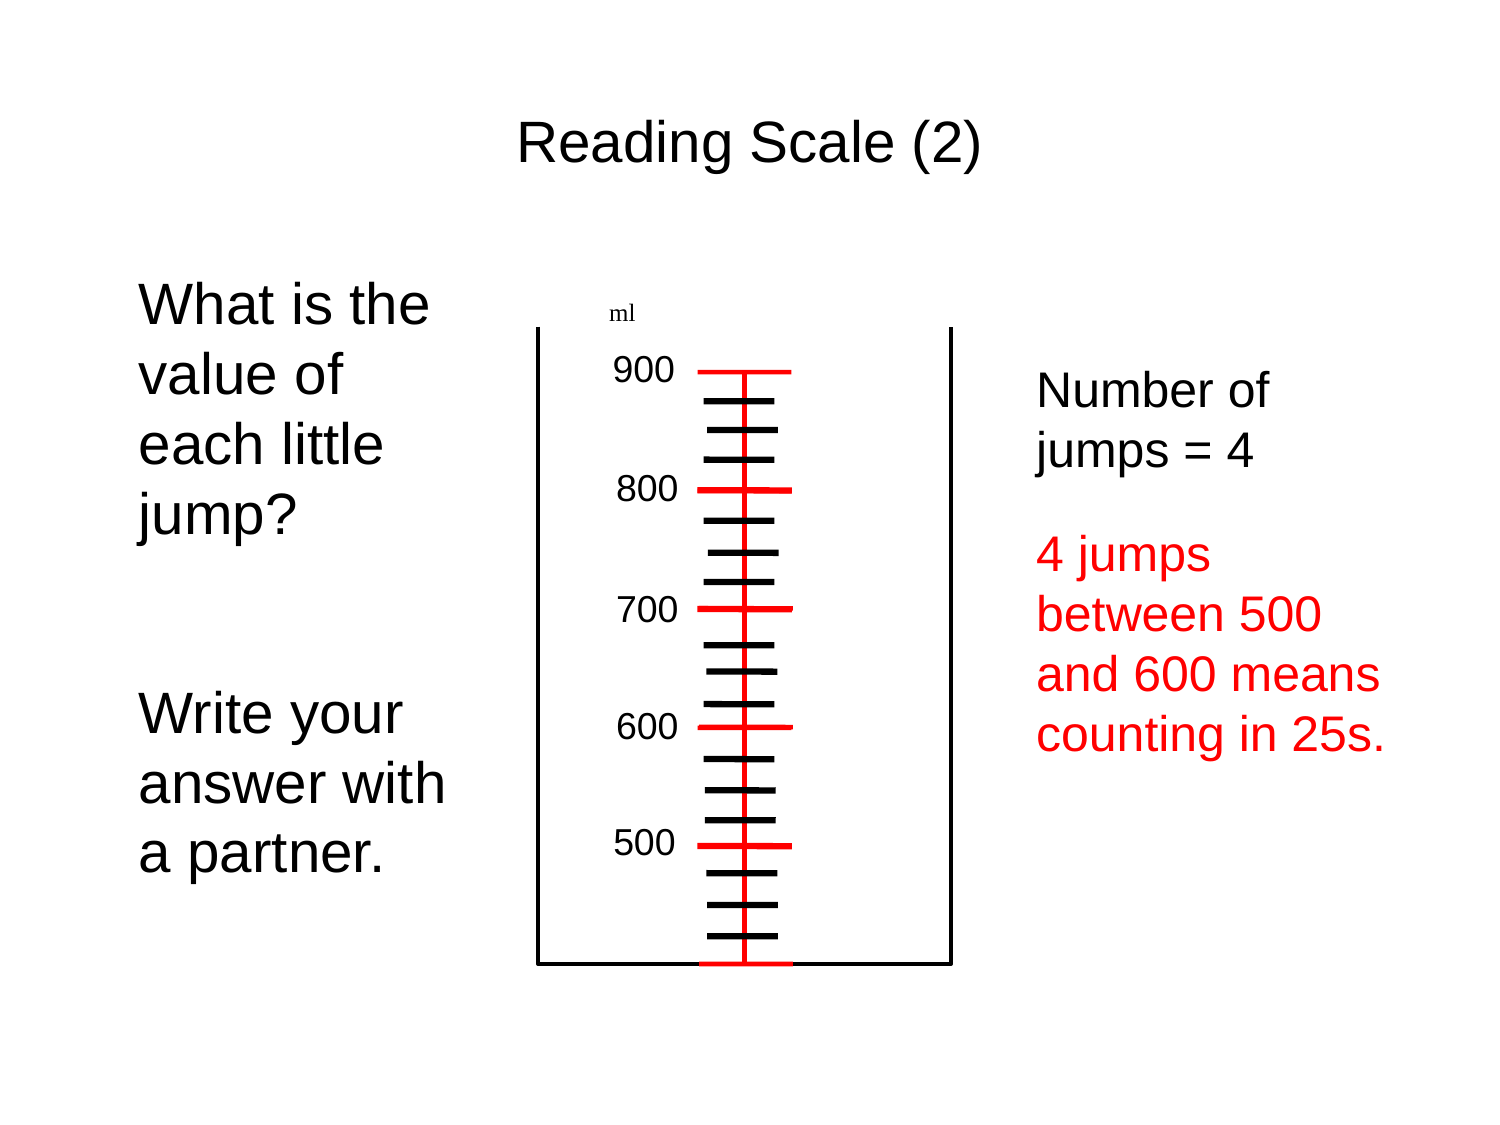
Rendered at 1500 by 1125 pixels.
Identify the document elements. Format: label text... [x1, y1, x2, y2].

text_box What is the value of each little jump? Write your answer with a partner. [123, 259, 490, 892]
title Reading Scale (2) [74, 44, 1426, 233]
text_box Number of jumps = 4 [1021, 349, 1424, 485]
text_box 4 jumps between 500 and 600 means counting in 25s. [1021, 514, 1424, 769]
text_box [538, 288, 951, 965]
